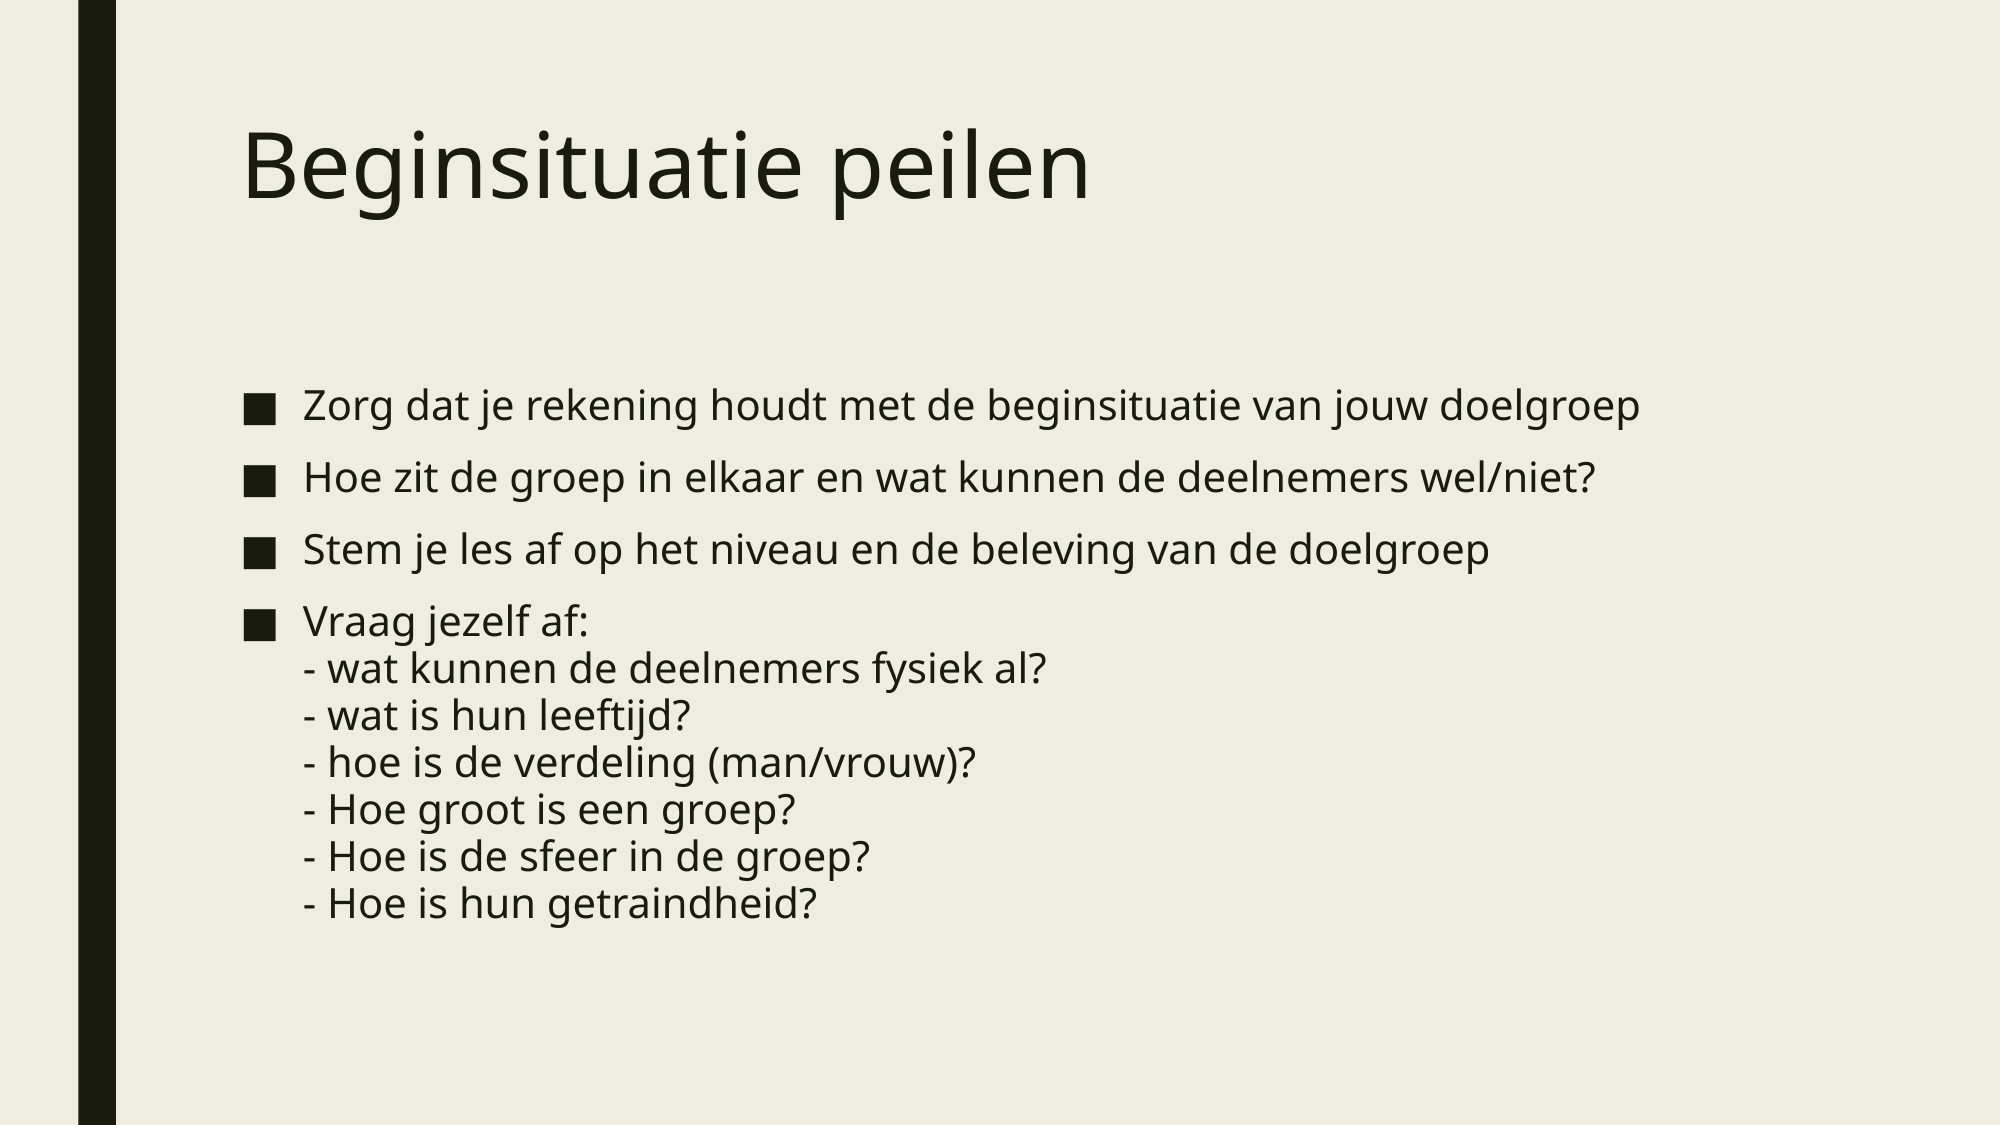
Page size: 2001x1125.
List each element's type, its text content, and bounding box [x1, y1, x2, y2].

list Zorg dat je rekening houdt met de beginsituatie van jouw doelgroep Hoe zit de groep in elkaar en wat kunnen de deelnemers wel/niet? Stem je les af op het niveau en de beleving van de doelgroep Vraag jezelf af: - wat kunnen de deelnemers fysiek al? - wat is hun leeftijd? - hoe is de verdeling (man/vrouw)? - Hoe groot is een groep? - Hoe is de sfeer in de groep? - Hoe is hun getraindheid? [225, 375, 1800, 963]
title Beginsituatie peilen [225, 112, 1800, 357]
